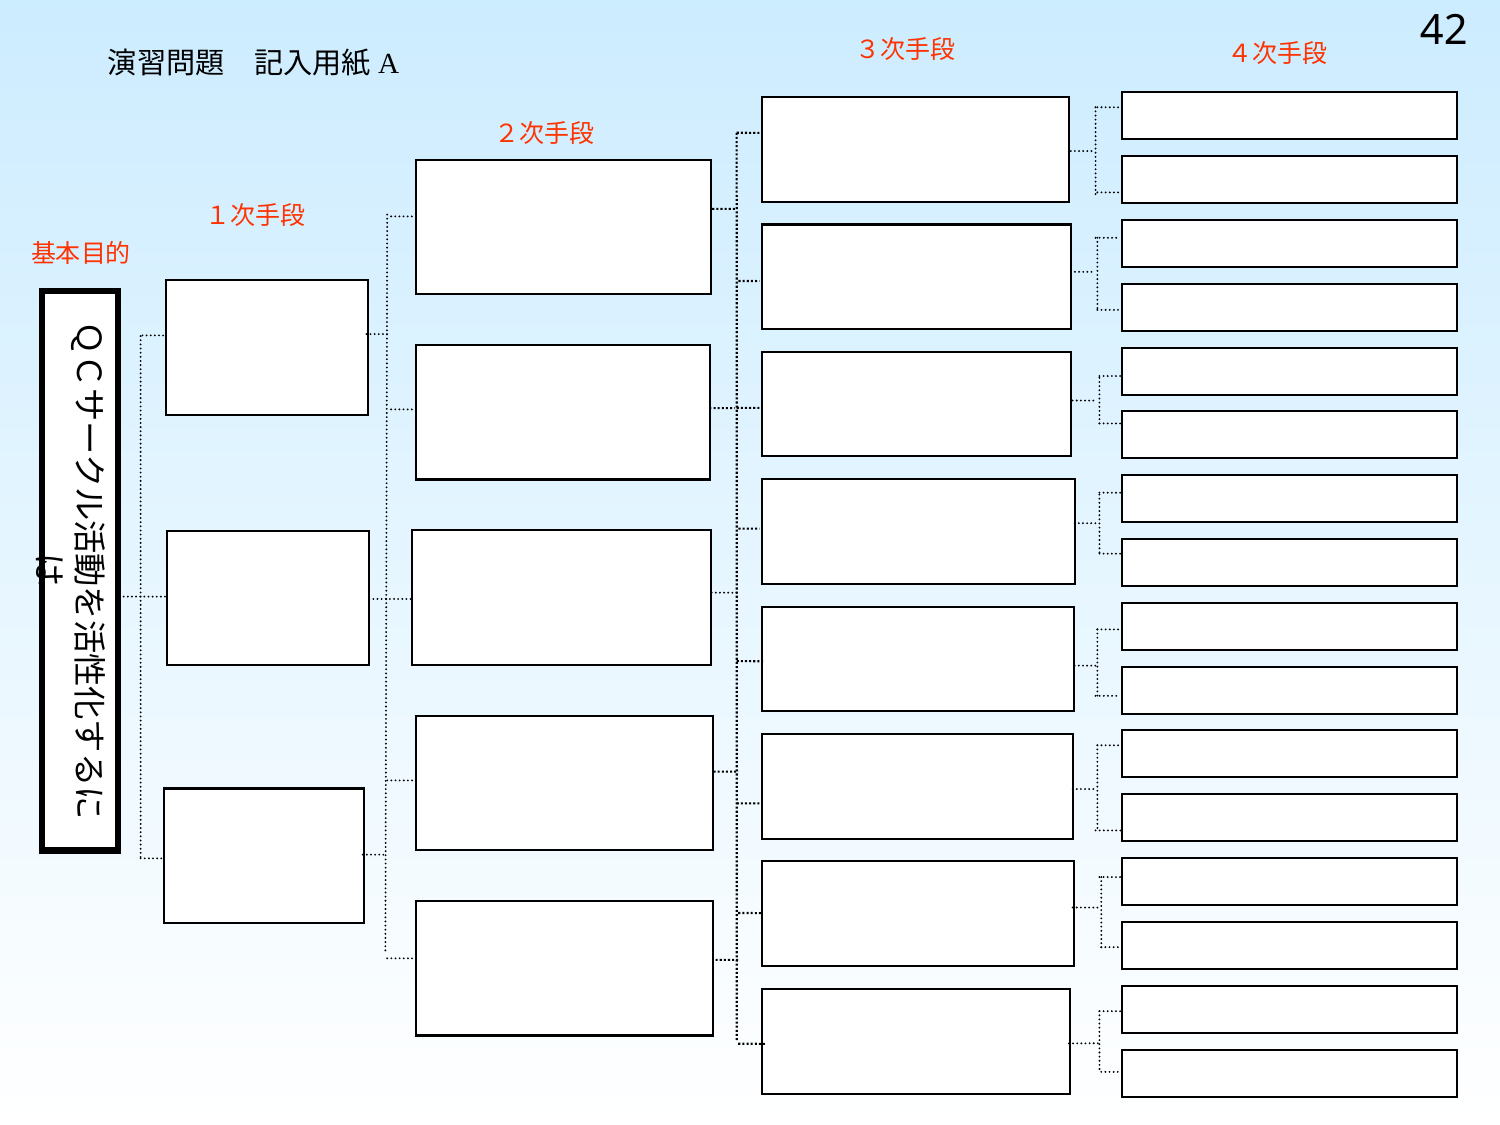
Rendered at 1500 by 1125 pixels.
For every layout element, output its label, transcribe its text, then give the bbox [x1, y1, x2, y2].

text_box [1122, 730, 1457, 778]
text_box ＱＣサークル活動を活性化するには [41, 290, 119, 851]
text_box [761, 224, 1072, 329]
text_box [416, 901, 713, 1036]
text_box １次手段 [191, 191, 344, 237]
text_box [1122, 858, 1458, 906]
text_box [761, 606, 1074, 712]
text_box [761, 861, 1074, 966]
text_box 演習問題 記入用紙A [64, 37, 443, 88]
text_box [1122, 283, 1457, 331]
text_box [1122, 475, 1457, 523]
text_box [761, 734, 1074, 839]
text_box [1122, 219, 1457, 268]
text_box [761, 97, 1069, 202]
text_box ３次手段 [829, 26, 982, 71]
text_box [166, 530, 369, 666]
text_box [1122, 411, 1457, 459]
text_box [416, 159, 711, 295]
text_box [1122, 985, 1458, 1033]
text_box [412, 530, 712, 665]
text_box [1122, 92, 1458, 140]
text_box [1122, 602, 1458, 650]
text_box 42 [1382, 0, 1500, 61]
text_box [1122, 156, 1457, 204]
text_box [1122, 666, 1457, 714]
text_box [761, 989, 1071, 1094]
text_box ２次手段 [468, 110, 621, 155]
text_box [1122, 921, 1458, 969]
text_box 基本目的 [15, 229, 147, 275]
text_box [761, 351, 1072, 457]
text_box [416, 715, 713, 851]
text_box [166, 280, 368, 415]
text_box [761, 479, 1076, 584]
text_box [1122, 794, 1457, 842]
text_box [415, 345, 710, 480]
text_box [164, 788, 365, 923]
text_box ４次手段 [1201, 29, 1354, 75]
text_box [1122, 538, 1457, 587]
text_box [1122, 1049, 1458, 1097]
text_box [1122, 347, 1458, 395]
